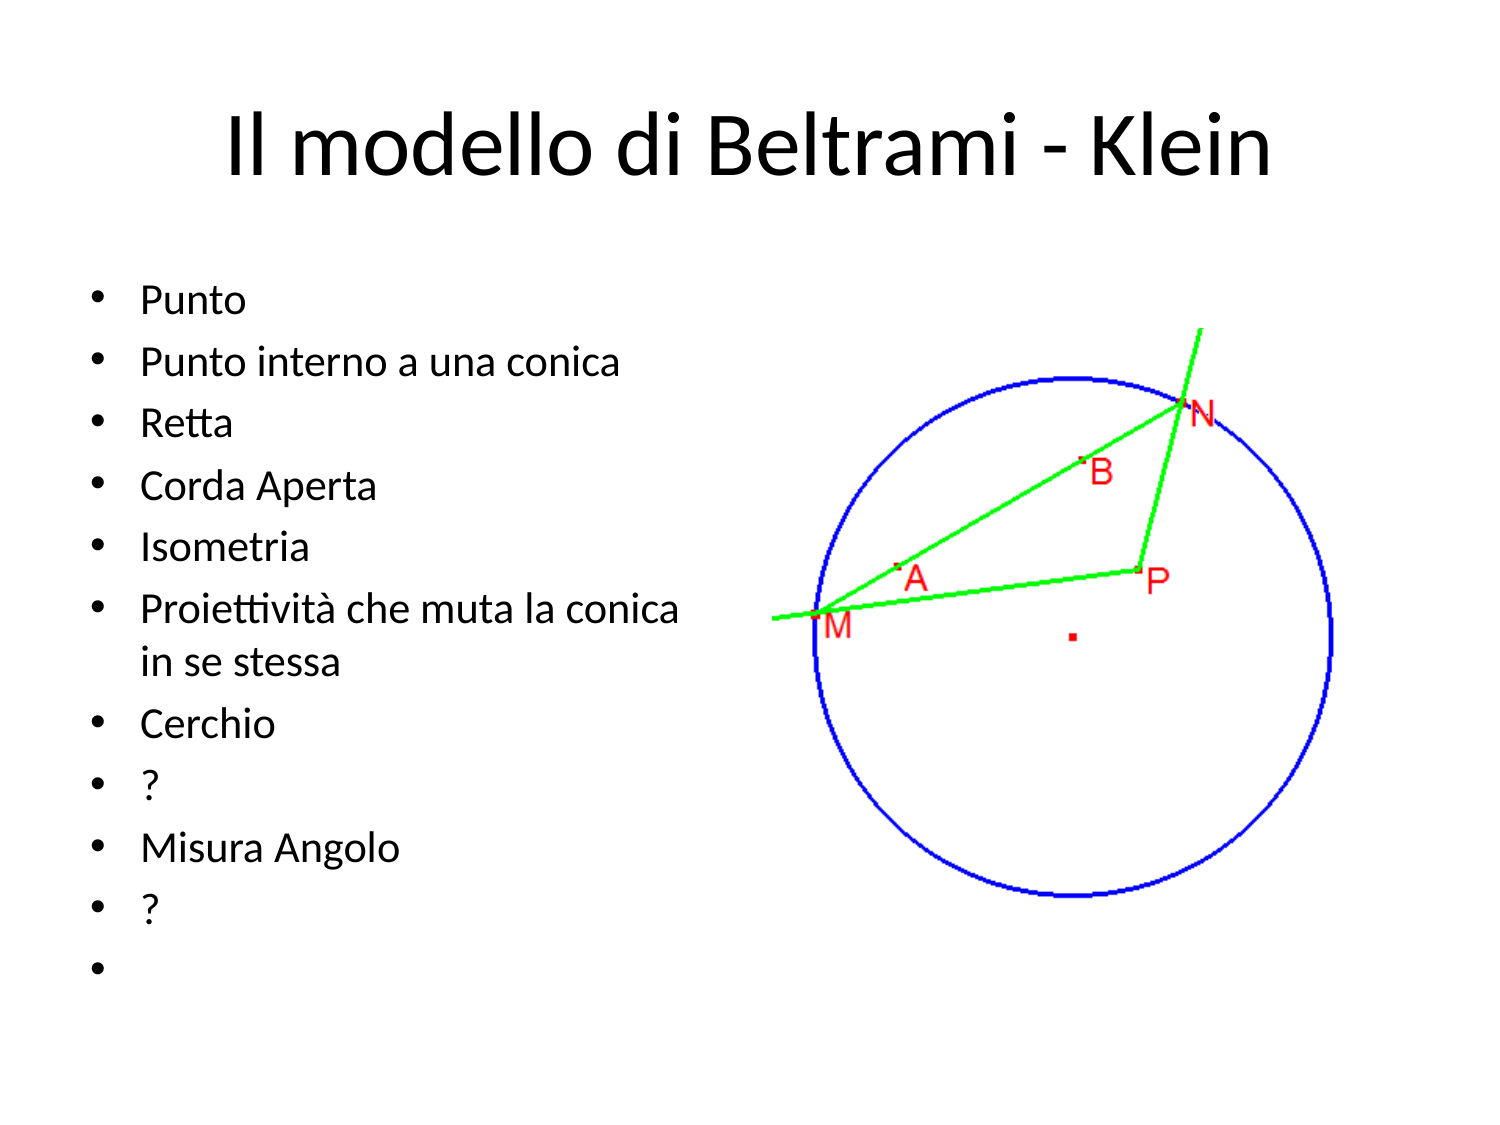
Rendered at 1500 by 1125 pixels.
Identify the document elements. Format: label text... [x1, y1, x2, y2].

list Punto Punto interno a una conica Retta Corda Aperta Isometria Proiettività che muta la conica in se stessa Cerchio ? Misura Angolo ? [75, 262, 738, 1005]
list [772, 328, 1415, 939]
title Il modello di Beltrami - Klein [75, 45, 1425, 233]
